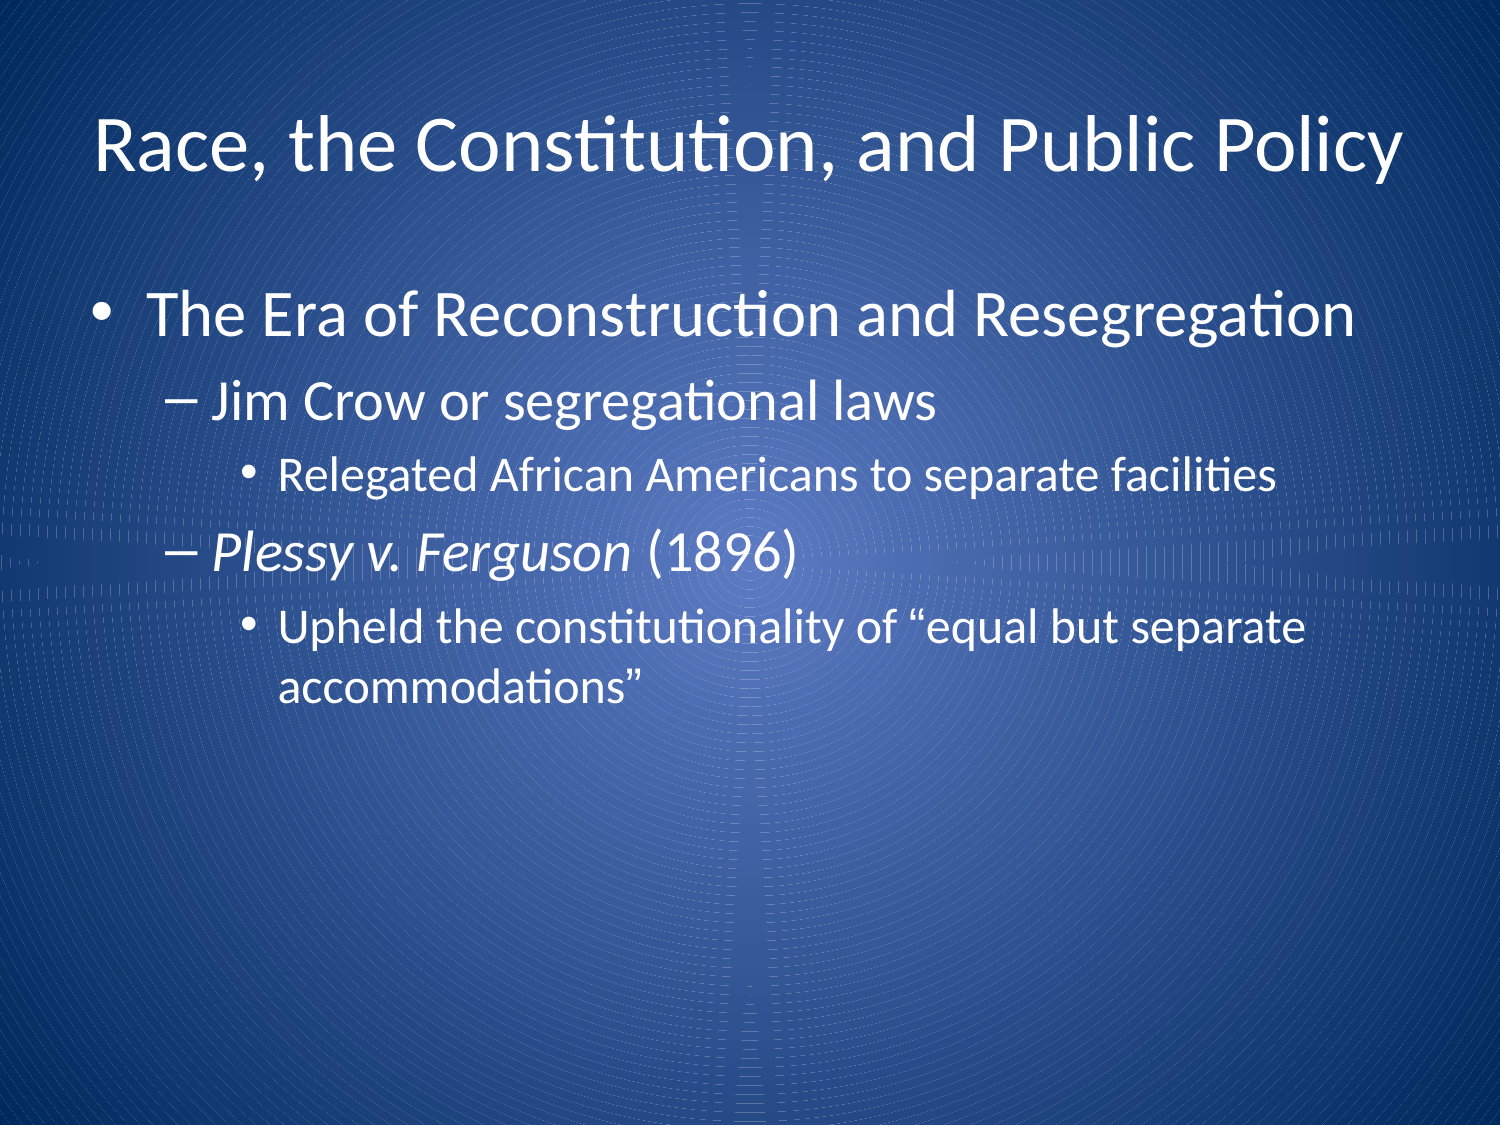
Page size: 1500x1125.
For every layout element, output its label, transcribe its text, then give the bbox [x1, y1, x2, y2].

list The Era of Reconstruction and Resegregation Jim Crow or segregational laws Relegated African Americans to separate facilities Plessy v. Ferguson (1896) Upheld the constitutionality of “equal but separate accommodations” [75, 262, 1425, 1005]
title Race, the Constitution, and Public Policy [75, 45, 1425, 233]
